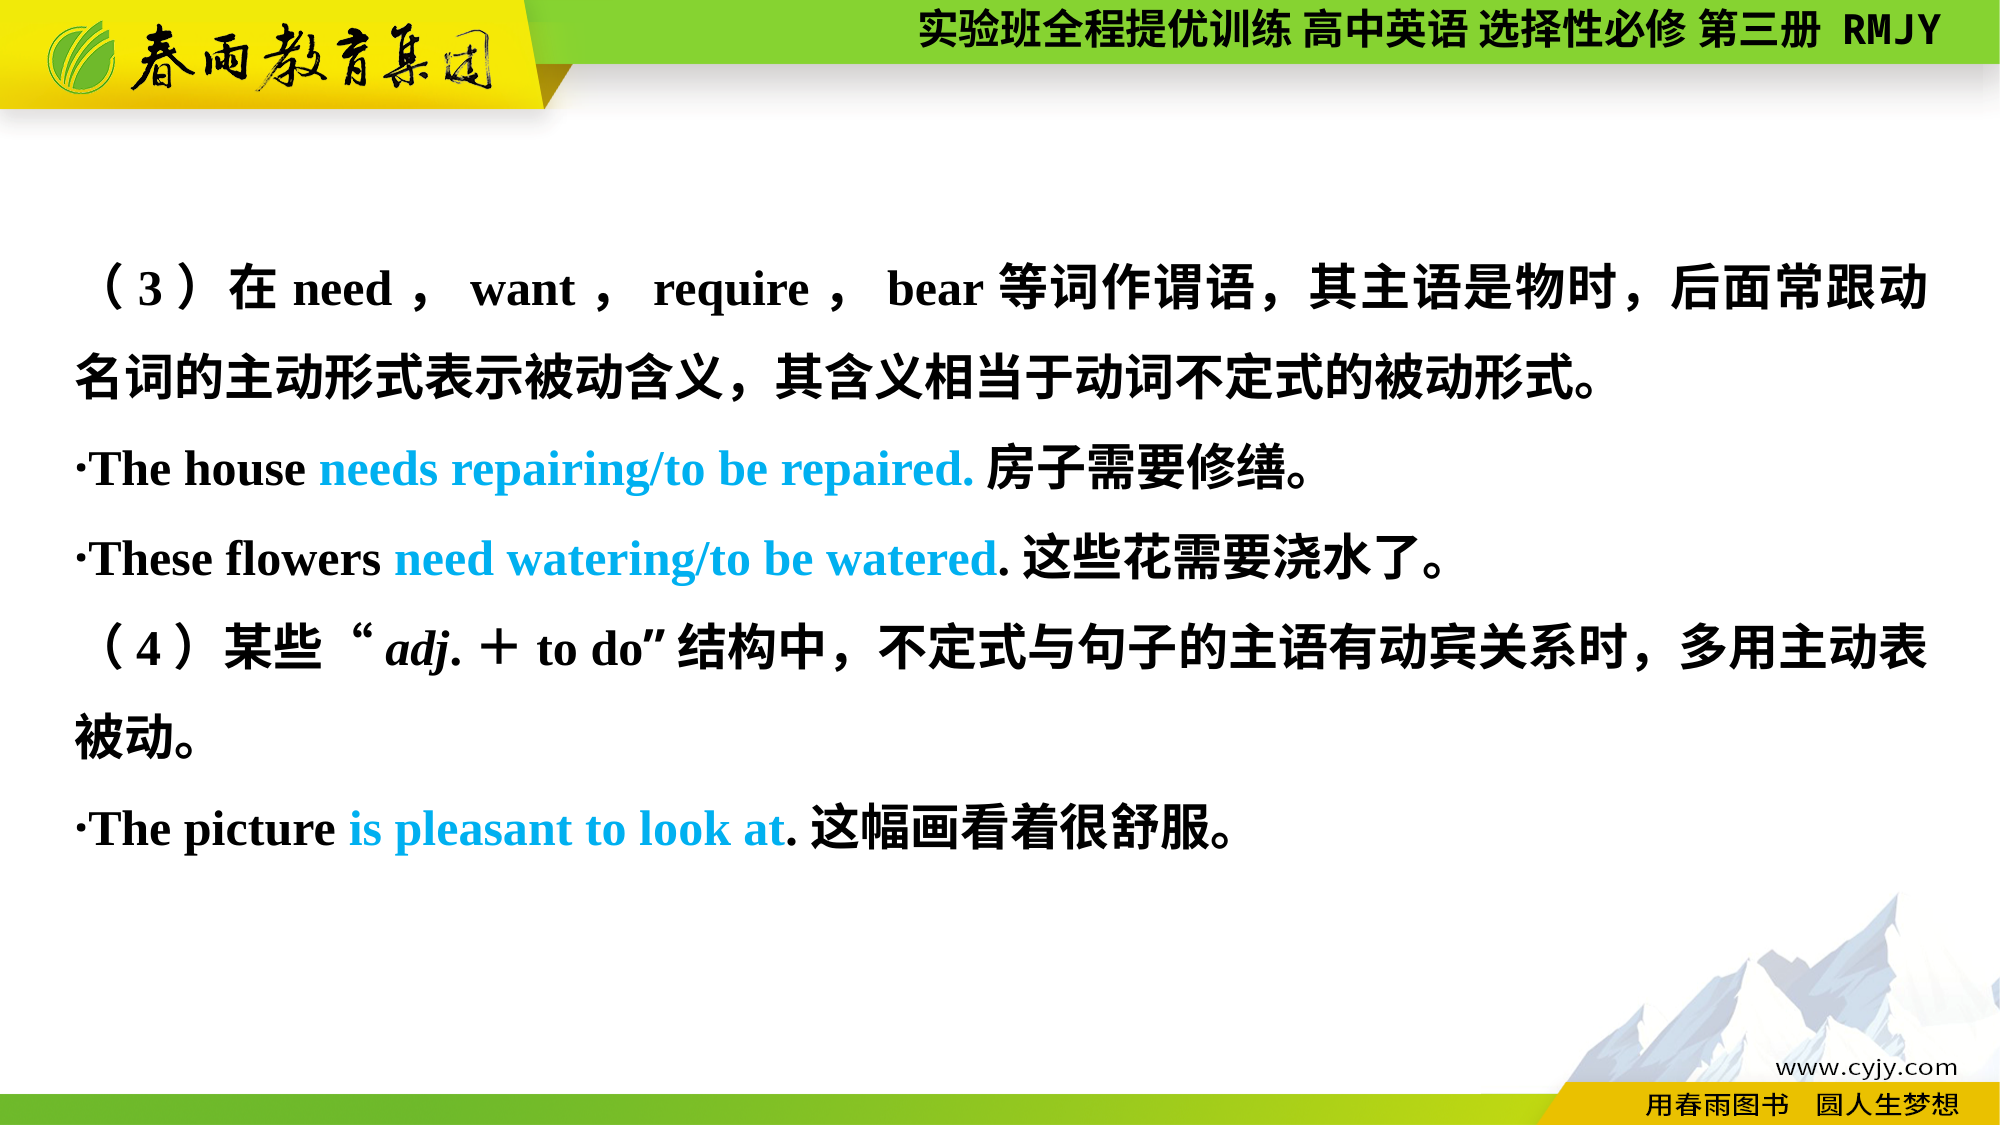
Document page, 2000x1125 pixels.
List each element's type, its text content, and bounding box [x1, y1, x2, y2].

picture [0, 0, 2000, 1125]
list （3）在need，want，require，bear等词作谓语，其主语是物时，后面常跟动名词的主动形式表示被动含义，其含义相当于动词不定式的被动形式。 ·The house needs repairing/to be repaired.房子需要修缮。 ·These flowers need watering/to be watered.这些花需要浇水了。 （4）某些“adj.＋to do”结构中，不定式与句子的主语有动宾关系时，多用主动表被动。 ·The picture is pleasant to look at.这幅画看着很舒服。 [59, 218, 1944, 870]
